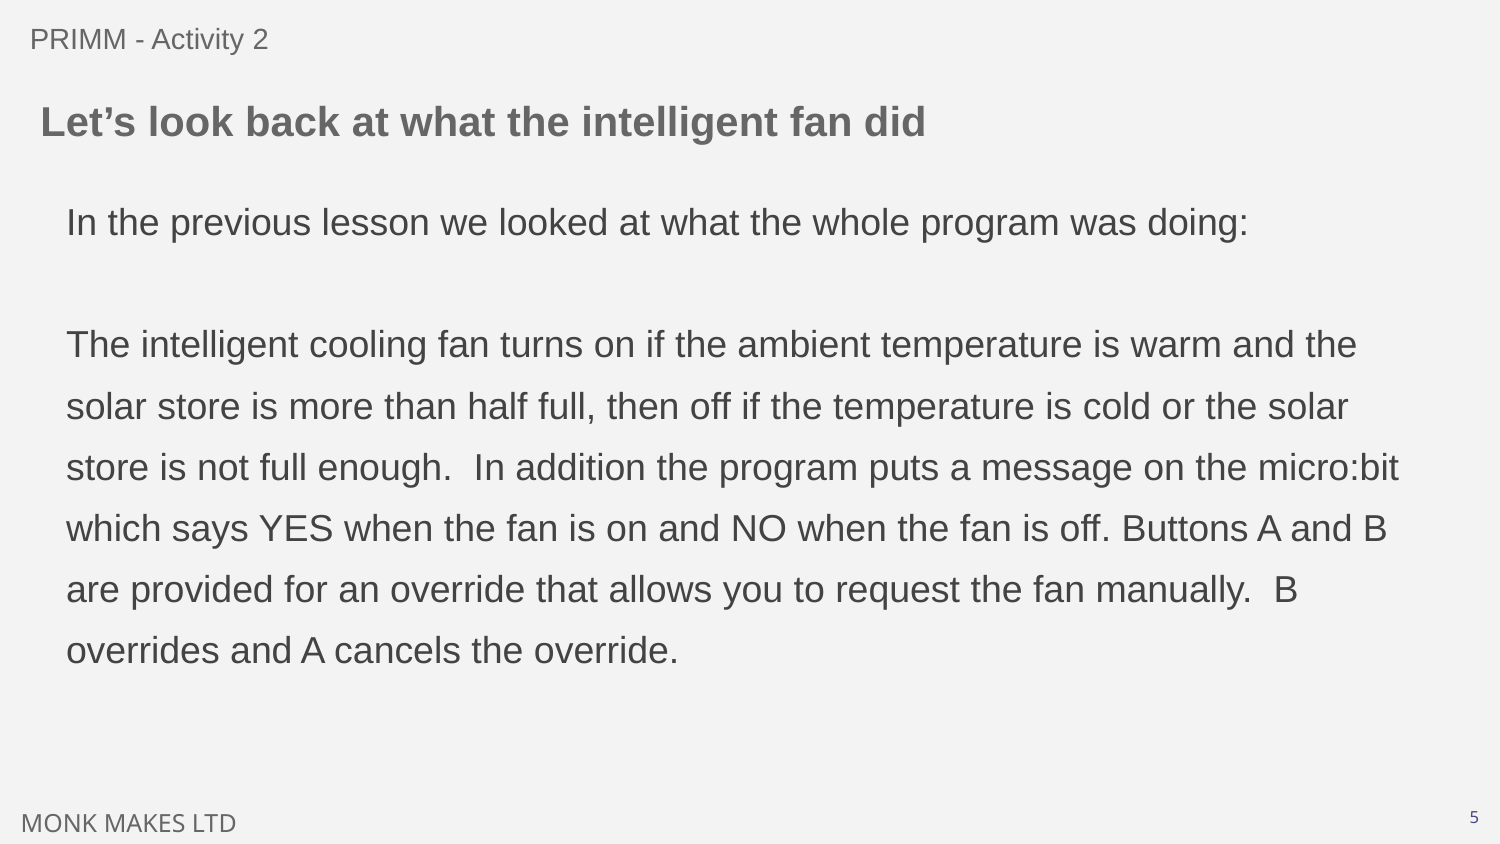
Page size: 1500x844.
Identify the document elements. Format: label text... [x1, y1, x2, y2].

text_box In the previous lesson we looked at what the whole program was doing: The intelligent cooling fan turns on if the ambient temperature is warm and the solar store is more than half full, then off if the temperature is cold or the solar store is not full enough. In addition the program puts a message on the micro:bit which says YES when the fan is on and NO when the fan is off. Buttons A and B are provided for an override that allows you to request the fan manually. B overrides and A cancels the override. [51, 166, 1449, 792]
slide_number ‹#› [1448, 792, 1500, 844]
title Let’s look back at what the intelligent fan did [25, 61, 1475, 178]
subtitle PRIMM - Activity 2 [14, 0, 1500, 52]
